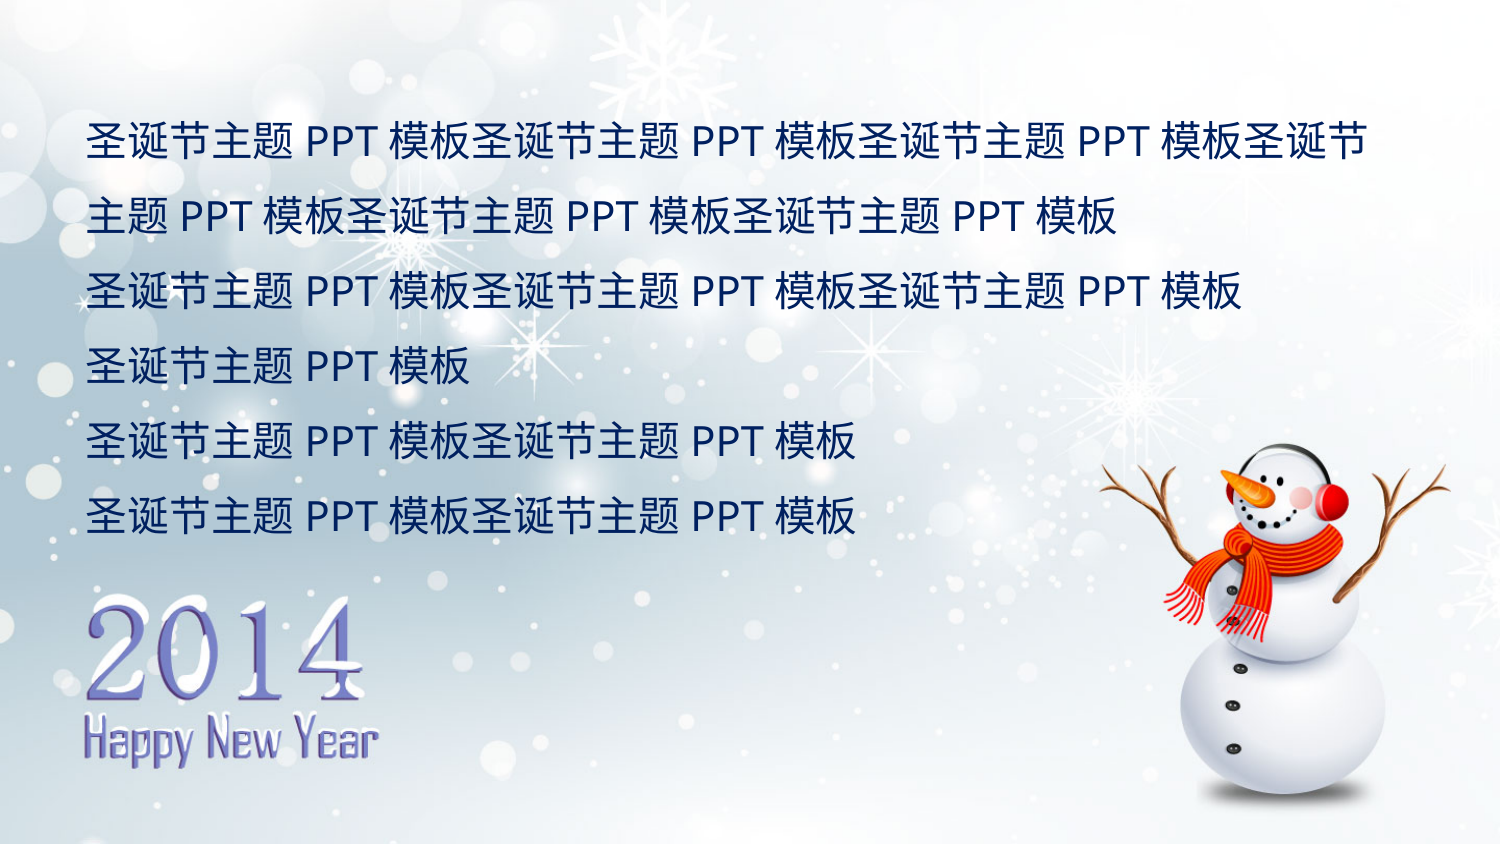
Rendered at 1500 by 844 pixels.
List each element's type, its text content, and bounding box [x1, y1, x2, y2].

picture [0, 0, 1500, 844]
text_box 圣诞节主题PPT模板圣诞节主题PPT模板圣诞节主题PPT模板圣诞节 主题PPT模板圣诞节主题PPT模板圣诞节主题PPT模板 圣诞节主题PPT模板圣诞节主题PPT模板圣诞节主题PPT模板 圣诞节主题PPT模板 圣诞节主题PPT模板圣诞节主题PPT模板 圣诞节主题PPT模板圣诞节主题PPT模板 [70, 81, 1384, 547]
